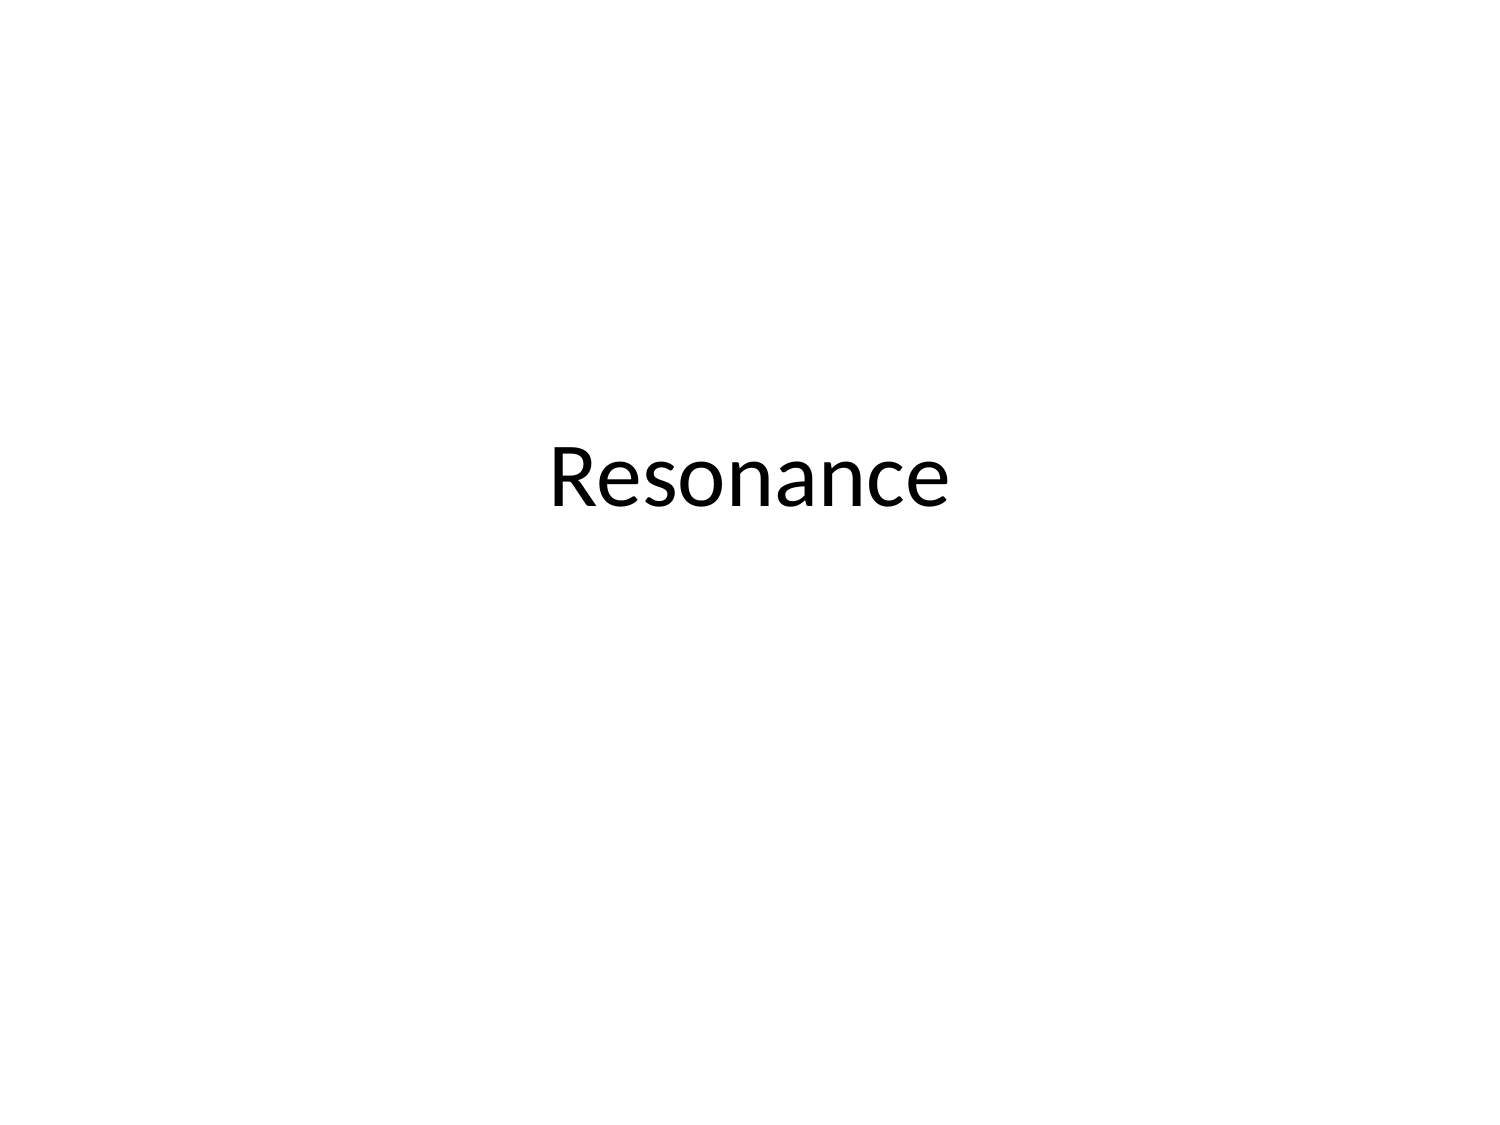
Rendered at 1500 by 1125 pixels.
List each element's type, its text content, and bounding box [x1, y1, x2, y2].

title Resonance [112, 349, 1388, 591]
